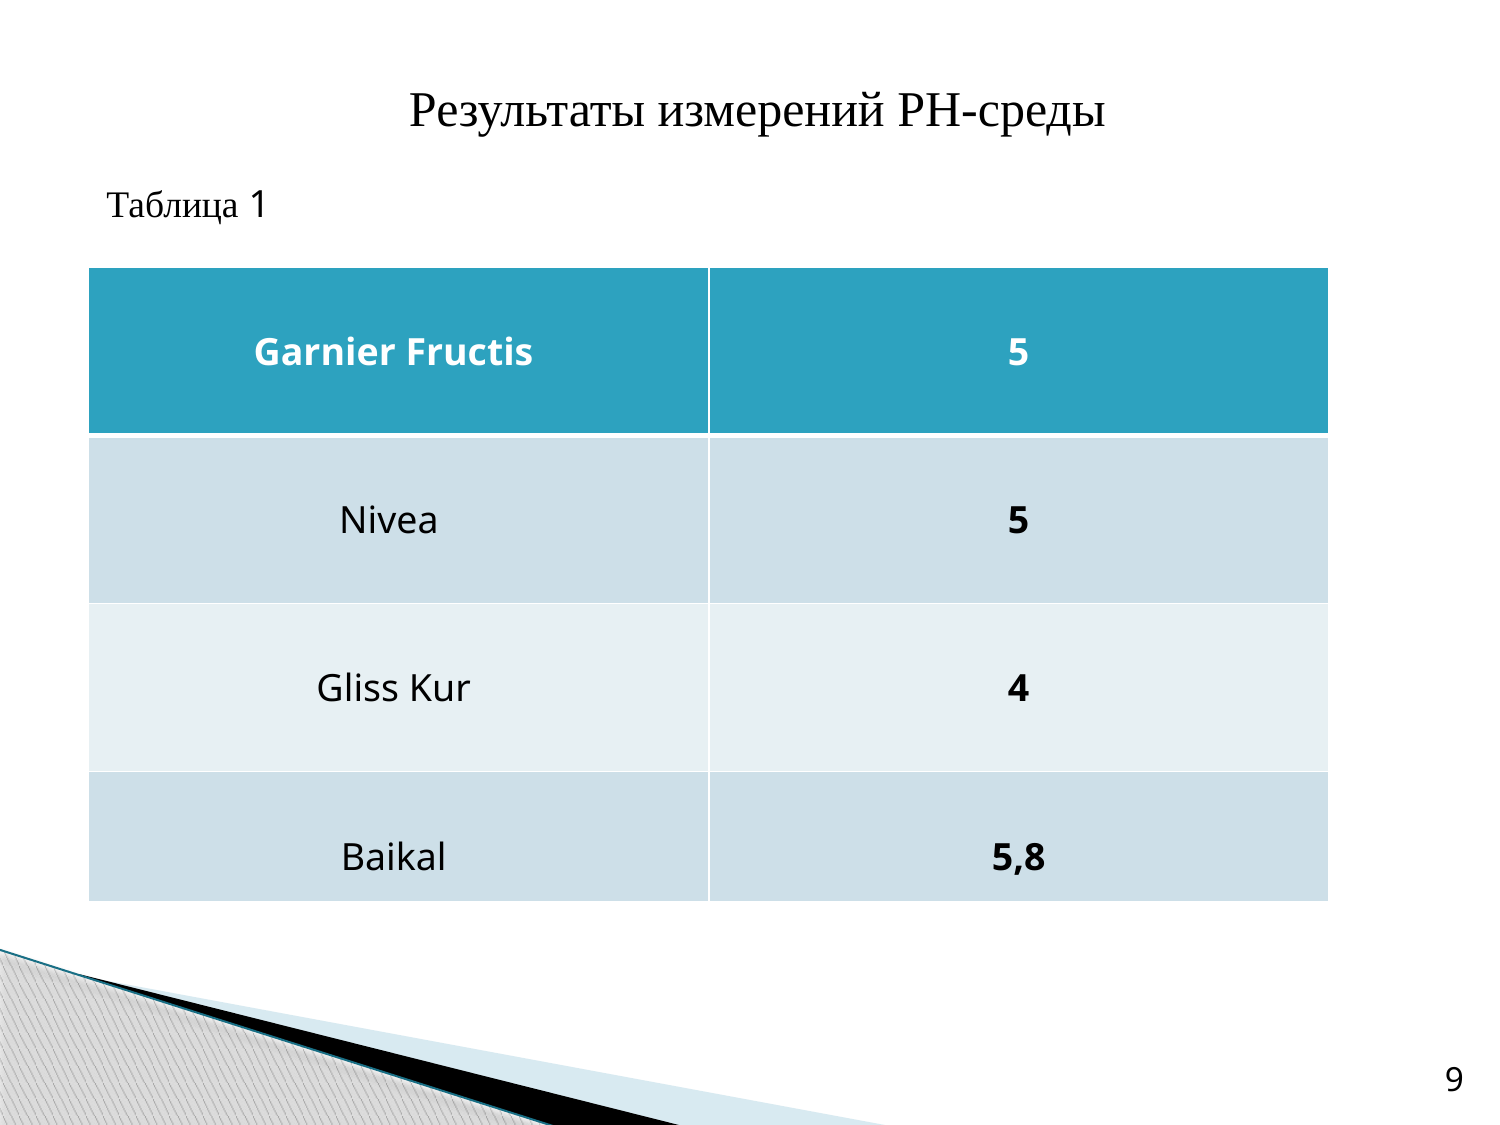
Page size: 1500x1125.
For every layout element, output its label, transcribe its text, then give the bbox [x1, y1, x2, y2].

table_cell Baikal [89, 772, 708, 901]
table_cell 5,8 [710, 772, 1328, 901]
table_header 5 [710, 268, 1328, 433]
text_box Таблица 1 [91, 172, 286, 233]
table_header Garnier Fructis [89, 268, 708, 433]
table_cell Nivea [89, 438, 708, 603]
table_cell 4 [710, 604, 1328, 771]
slide_number 9 [1418, 1051, 1479, 1112]
title Результаты измерений PH-среды [88, 42, 1439, 170]
table_cell 5 [710, 438, 1328, 603]
table_cell Gliss Kur [89, 604, 708, 771]
